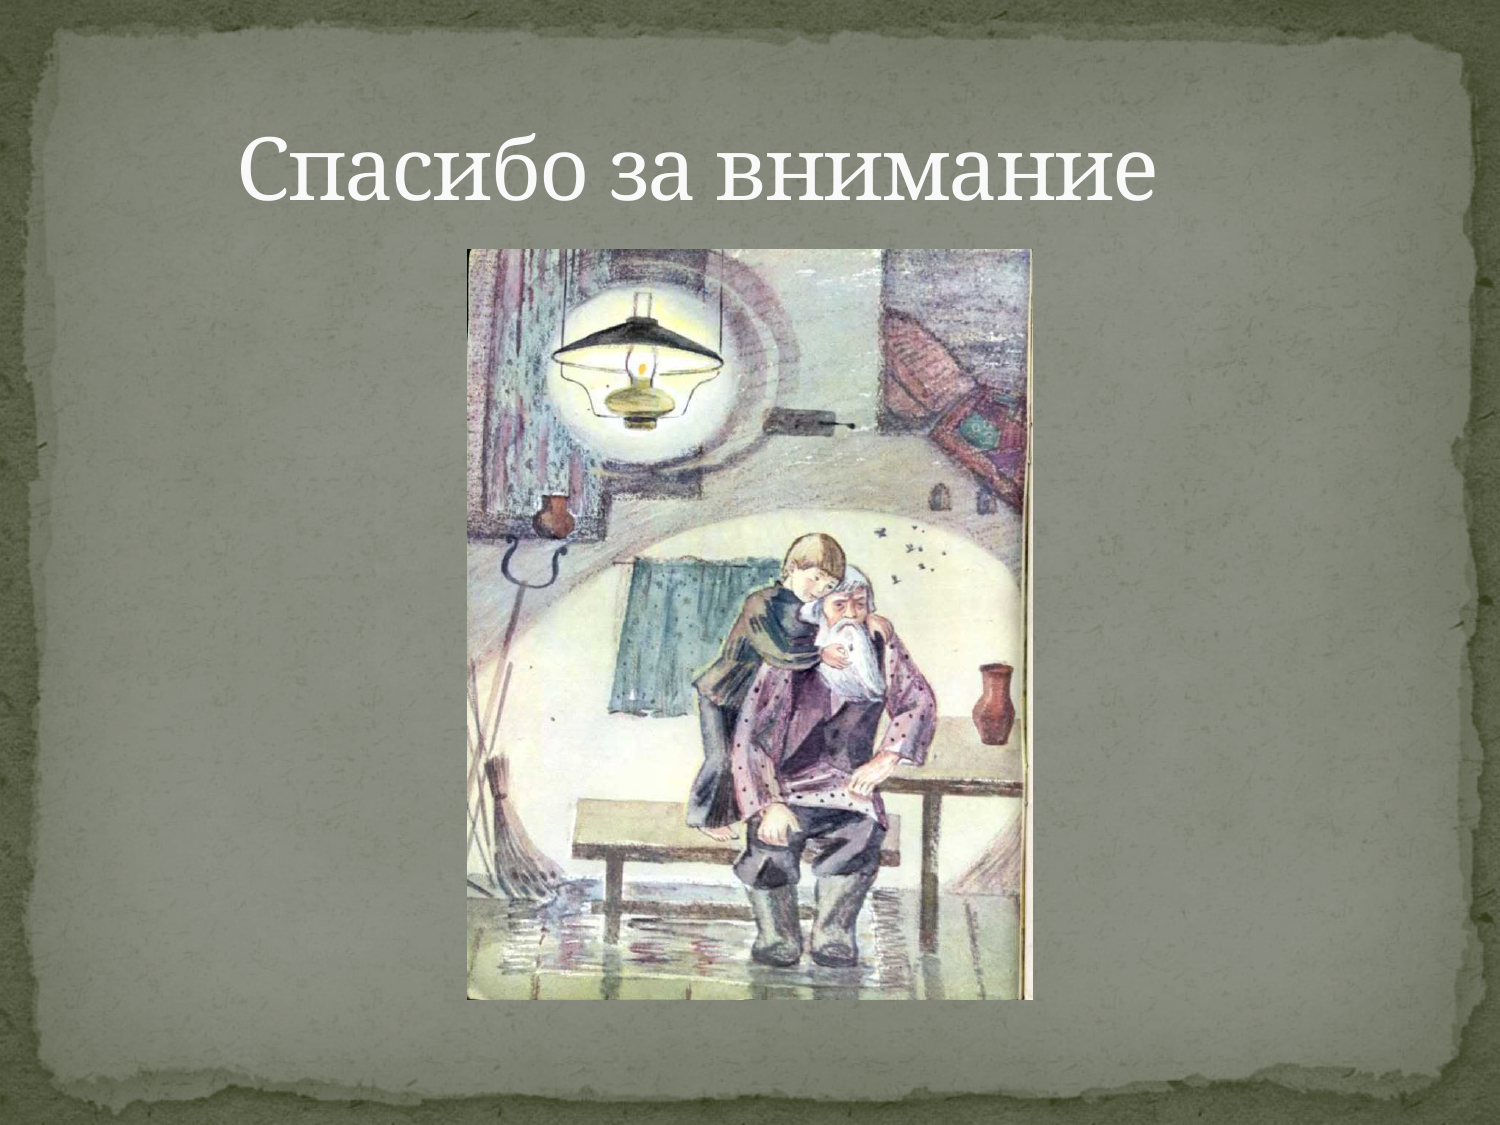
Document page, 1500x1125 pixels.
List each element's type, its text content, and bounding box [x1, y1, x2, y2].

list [470, 252, 1032, 999]
title Спасибо за внимание [74, 24, 1425, 225]
